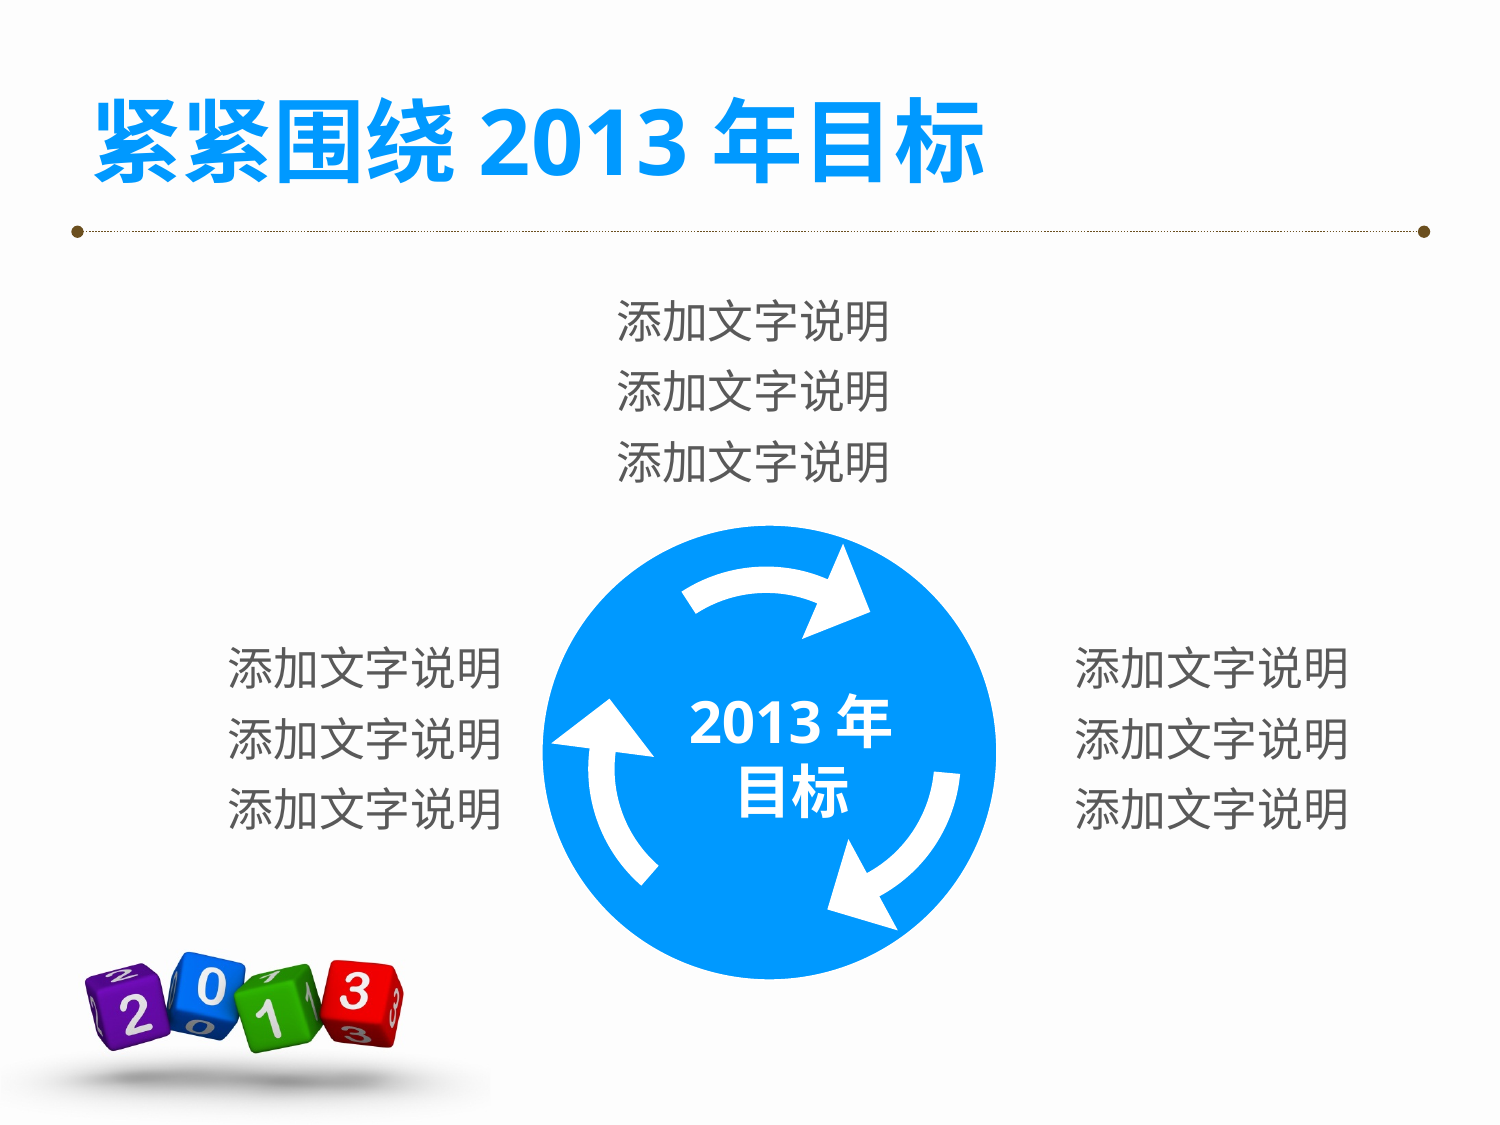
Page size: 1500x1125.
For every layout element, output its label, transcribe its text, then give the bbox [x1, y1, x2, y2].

text_box 添加文字说明 添加文字说明 添加文字说明 [210, 626, 536, 827]
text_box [541, 524, 998, 981]
title 紧紧围绕2013年目标 [75, 45, 1425, 233]
picture [0, 931, 491, 1125]
text_box 添加文字说明 添加文字说明 添加文字说明 [598, 278, 975, 479]
text_box 添加文字说明 添加文字说明 添加文字说明 [1057, 626, 1434, 827]
